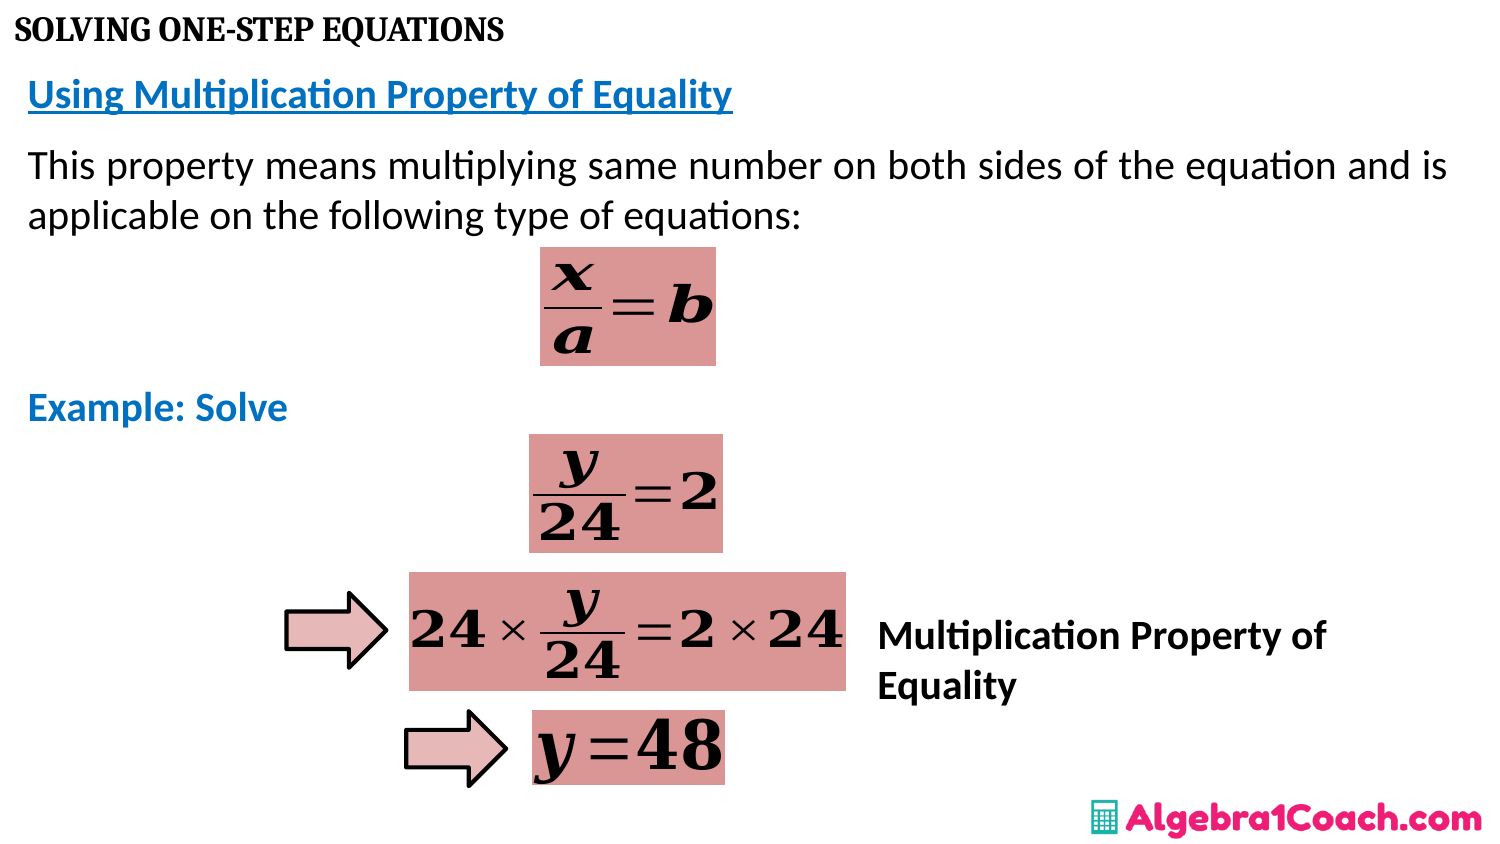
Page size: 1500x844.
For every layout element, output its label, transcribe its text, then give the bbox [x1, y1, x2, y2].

picture [1074, 795, 1492, 844]
text_box [404, 709, 509, 789]
text_box Multiplication Property of Equality [862, 600, 1492, 716]
text_box SOLVING ONE-STEP EQUATIONS [0, 0, 550, 57]
text_box [284, 590, 389, 670]
